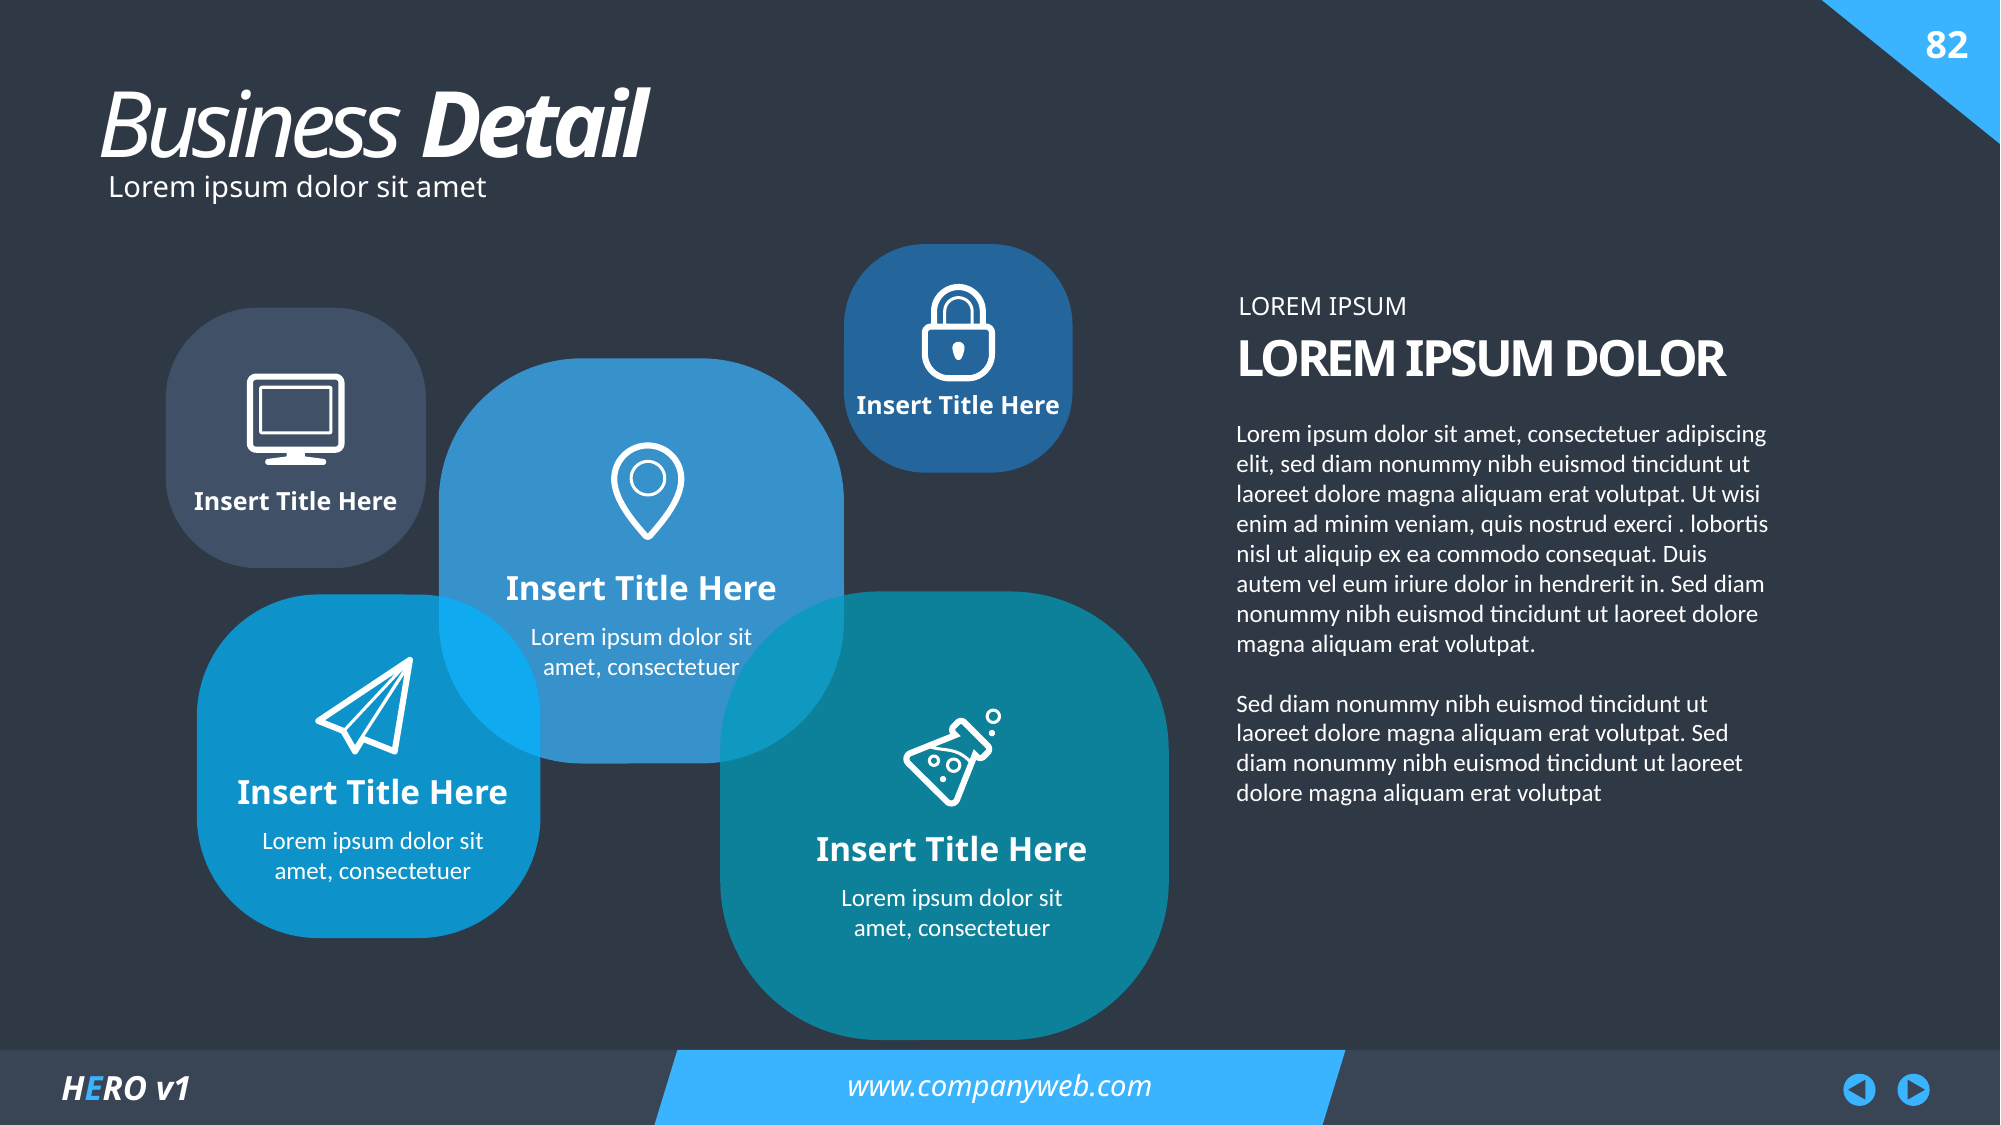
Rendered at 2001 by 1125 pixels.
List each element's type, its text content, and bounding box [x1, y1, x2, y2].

text_box LOREM IPSUM [1223, 274, 1758, 310]
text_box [159, 307, 433, 569]
text_box Business Detail [82, 74, 1169, 181]
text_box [438, 358, 844, 764]
text_box Lorem ipsum dolor sit amet [93, 169, 785, 207]
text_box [720, 591, 1169, 1040]
text_box Lorem ipsum dolor sit amet, consectetuer adipiscing elit, sed diam nonummy nibh euismod tincidunt ut laoreet dolore magna aliquam erat volutpat. Ut wisi enim ad minim veniam, quis nostrud exerci . lobortis nisl ut aliquip ex ea commodo consequat. Duis autem vel eum iriure dolor in hendrerit in. Sed diam nonummy nibh euismod tincidunt ut laoreet dolore magna aliquam erat volutpat. Sed diam nonummy nibh euismod tincidunt ut laoreet dolore magna aliquam erat volutpat. Sed diam nonummy nibh euismod tincidunt ut laoreet dolore magna aliquam erat volutpat [1221, 410, 1792, 845]
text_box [196, 594, 550, 939]
text_box LOREM IPSUM DOLOR [1221, 310, 1792, 410]
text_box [821, 244, 1095, 473]
